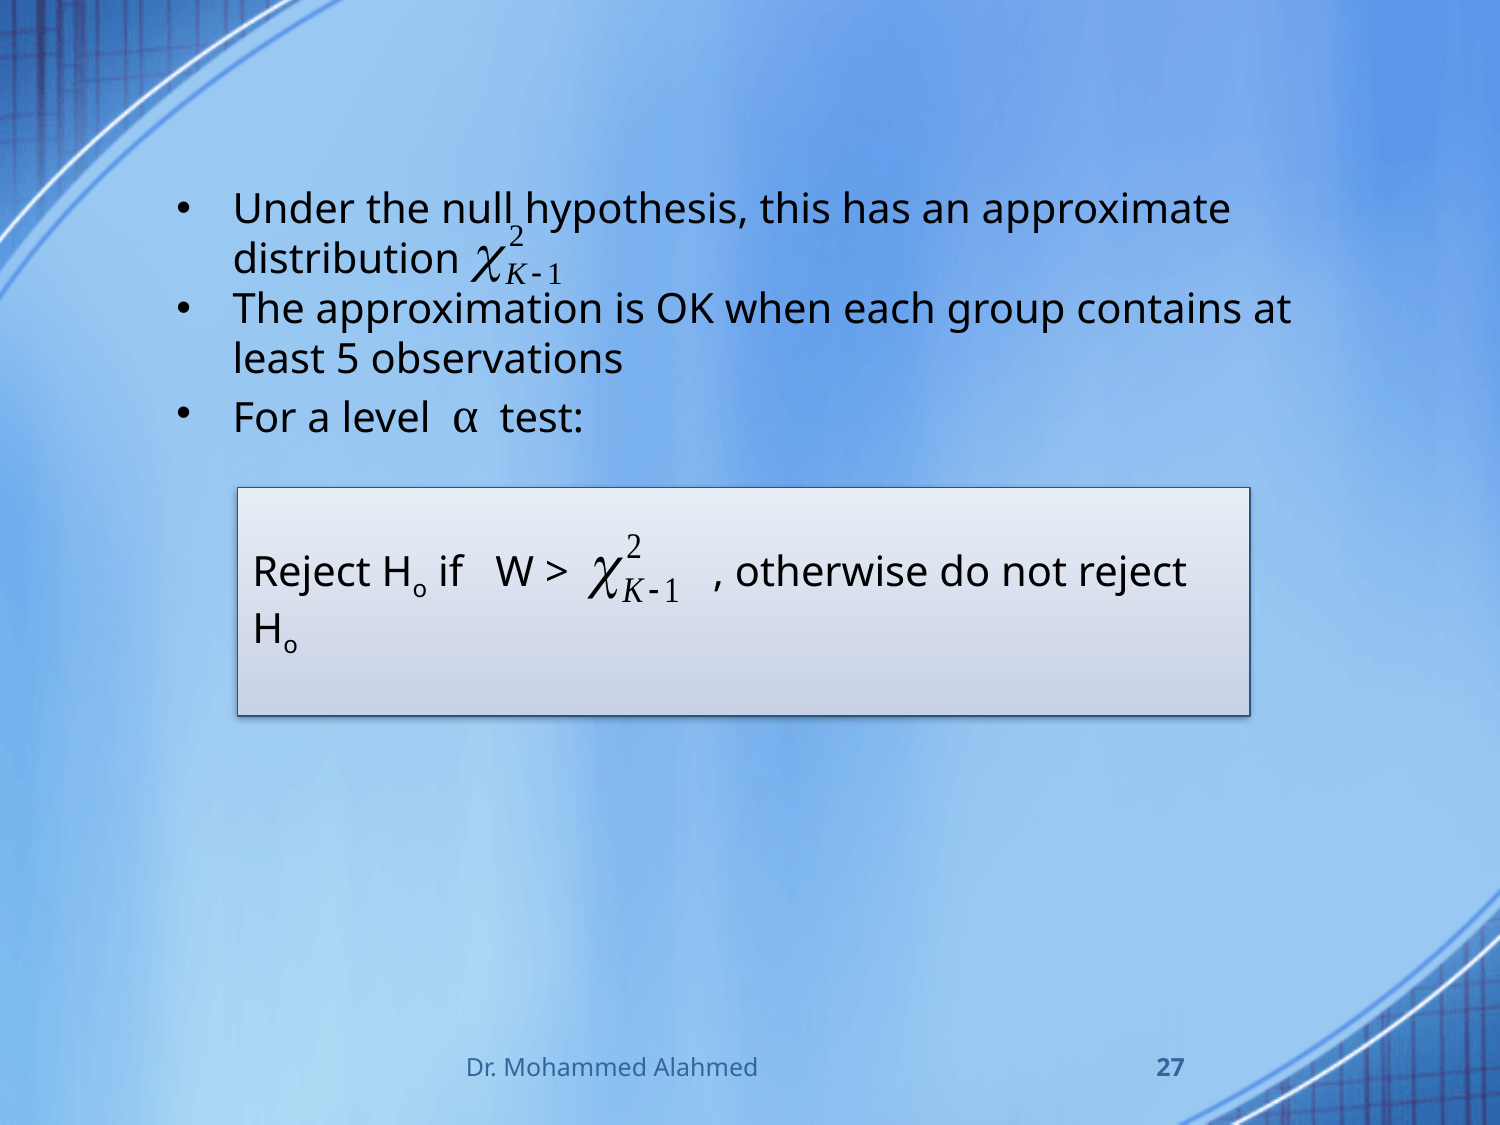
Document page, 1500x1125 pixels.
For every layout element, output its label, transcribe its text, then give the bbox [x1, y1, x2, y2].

slide_number 27 [887, 1037, 1201, 1100]
picture [0, 0, 1500, 1125]
text_box Under the null hypothesis, this has an approximate distribution The approximation is OK when each group contains at least 5 observations For a level α test: [161, 174, 1349, 450]
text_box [579, 518, 688, 613]
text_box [462, 212, 571, 294]
footer Dr. Mohammed Alahmed [374, 1037, 851, 1100]
text_box Reject Ho if W > , otherwise do not reject Ho [237, 487, 1251, 717]
